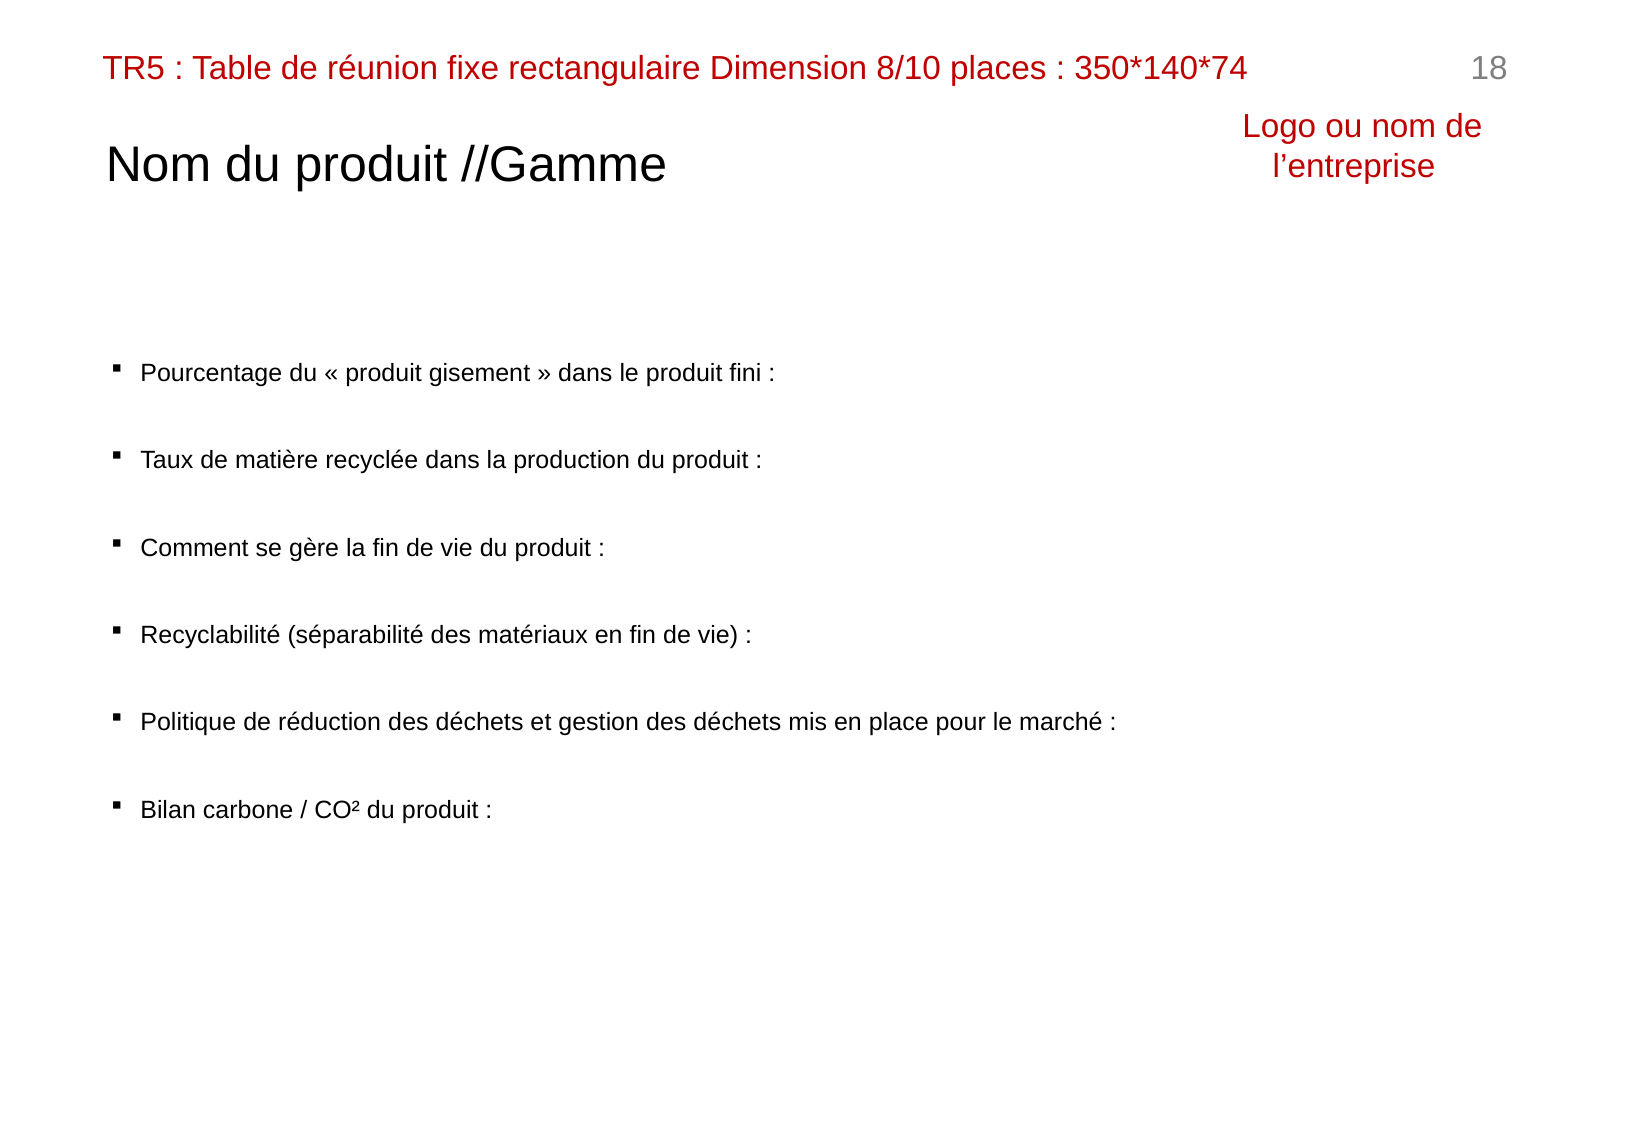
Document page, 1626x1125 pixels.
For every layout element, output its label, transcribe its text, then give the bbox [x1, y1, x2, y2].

text_box Logo ou nom de l’entreprise [1141, 91, 1567, 197]
text_box Pourcentage du « produit gisement » dans le produit fini : Taux de matière recyclée dans la production du produit : Comment se gère la fin de vie du produit : Recyclabilité (séparabilité des matériaux en fin de vie) : Politique de réduction des déchets et gestion des déchets mis en place pour le marché : Bilan carbone / CO² du produit : [81, 304, 1333, 1067]
list Nom du produit //Gamme [91, 109, 1523, 215]
slide_number 18 [1426, 19, 1523, 91]
title TR5 : Table de réunion fixe rectangulaire Dimension 8/10 places : 350*140*74 [102, 19, 1426, 109]
